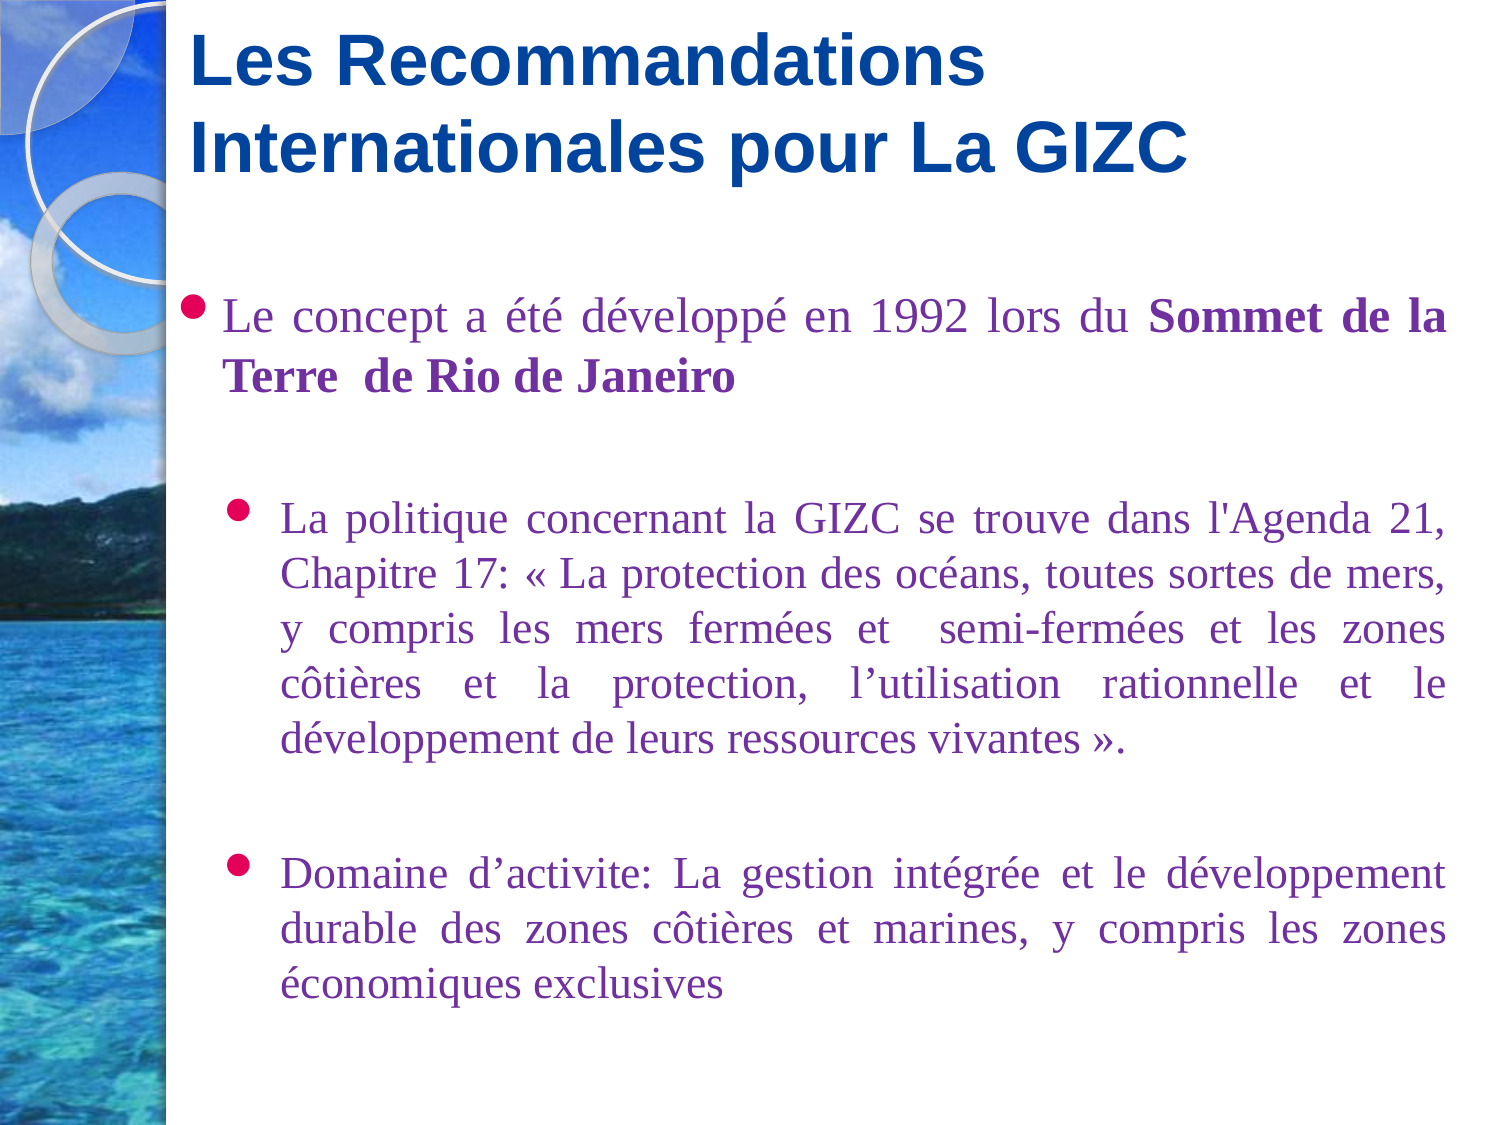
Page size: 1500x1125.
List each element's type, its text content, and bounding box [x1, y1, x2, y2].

picture [53, 240, 160, 332]
picture [62, 195, 160, 280]
picture [32, 13, 160, 207]
title Les Recommandations Internationales pour La GIZC [174, 0, 1500, 200]
picture [0, 134, 166, 1125]
text_box Le concept a été développé en 1992 lors du Sommet de la Terre de Rio de Janeiro La politique concernant la GIZC se trouve dans l'Agenda 21, Chapitre 17: « La protection des océans, toutes sortes de mers, y compris les mers fermées et semi-fermées et les zones côtières et la protection, l’utilisation rationnelle et le développement de leurs ressources vivantes ». Domaine d’activite: La gestion intégrée et le développement durable des zones côtières et marines, y compris les zones économiques exclusives [162, 274, 1463, 1025]
picture [136, 0, 166, 4]
